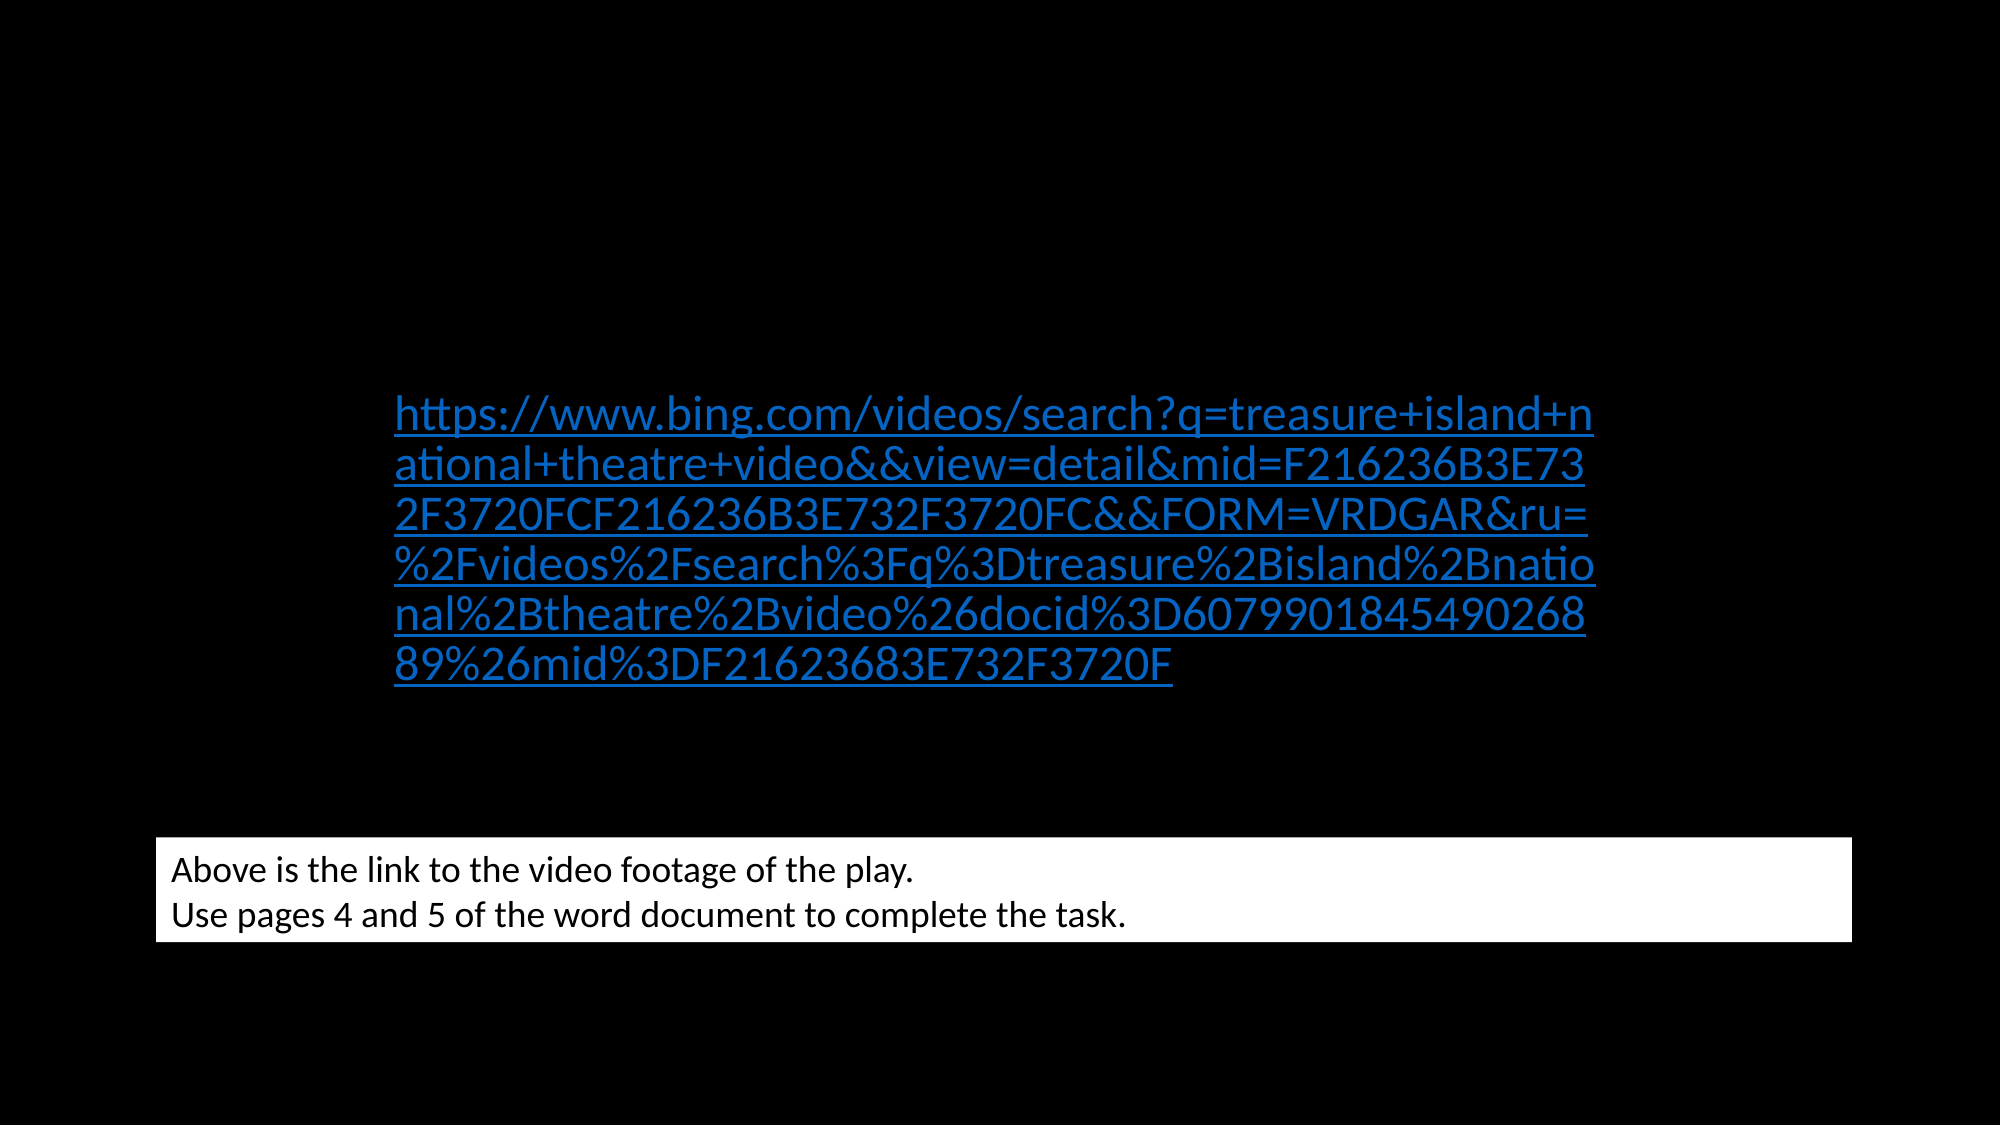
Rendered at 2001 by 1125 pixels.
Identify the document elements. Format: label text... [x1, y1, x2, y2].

text_box https://www.bing.com/videos/search?q=treasure+island+national+theatre+video&&view=detail&mid=F216236B3E732F3720FCF216236B3E732F3720FC&&FORM=VRDGAR&ru=%2Fvideos%2Fsearch%3Fq%3Dtreasure%2Bisland%2Bnational%2Btheatre%2Bvideo%26docid%3D607990184549026889%26mid%3DF21623683E732F3720F [379, 373, 1621, 448]
text_box Above is the link to the video footage of the play. Use pages 4 and 5 of the word document to complete the task. [156, 837, 1852, 943]
